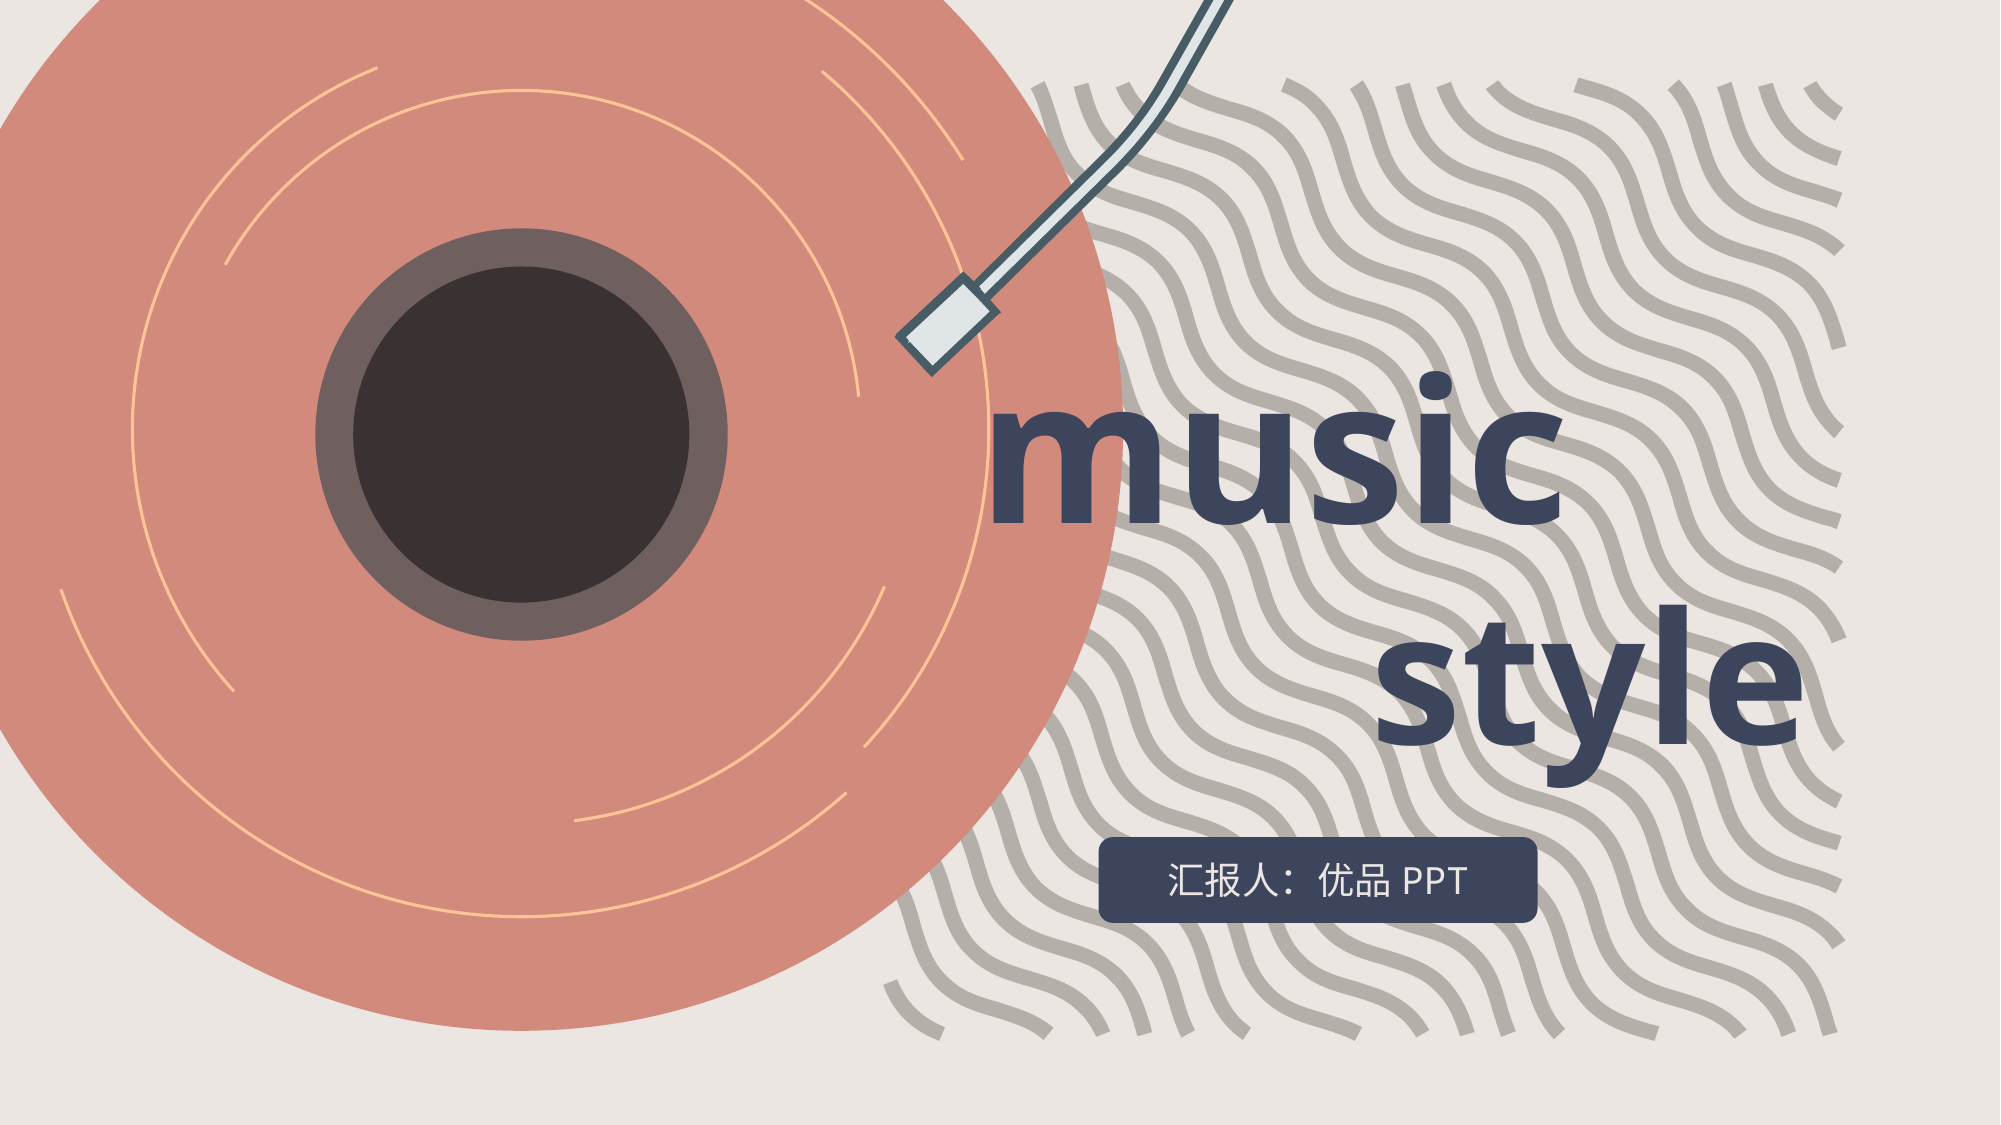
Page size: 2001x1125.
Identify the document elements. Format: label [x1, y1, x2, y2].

text_box [0, 0, 1124, 1031]
text_box [894, 0, 1402, 378]
text_box [882, 77, 1847, 1041]
